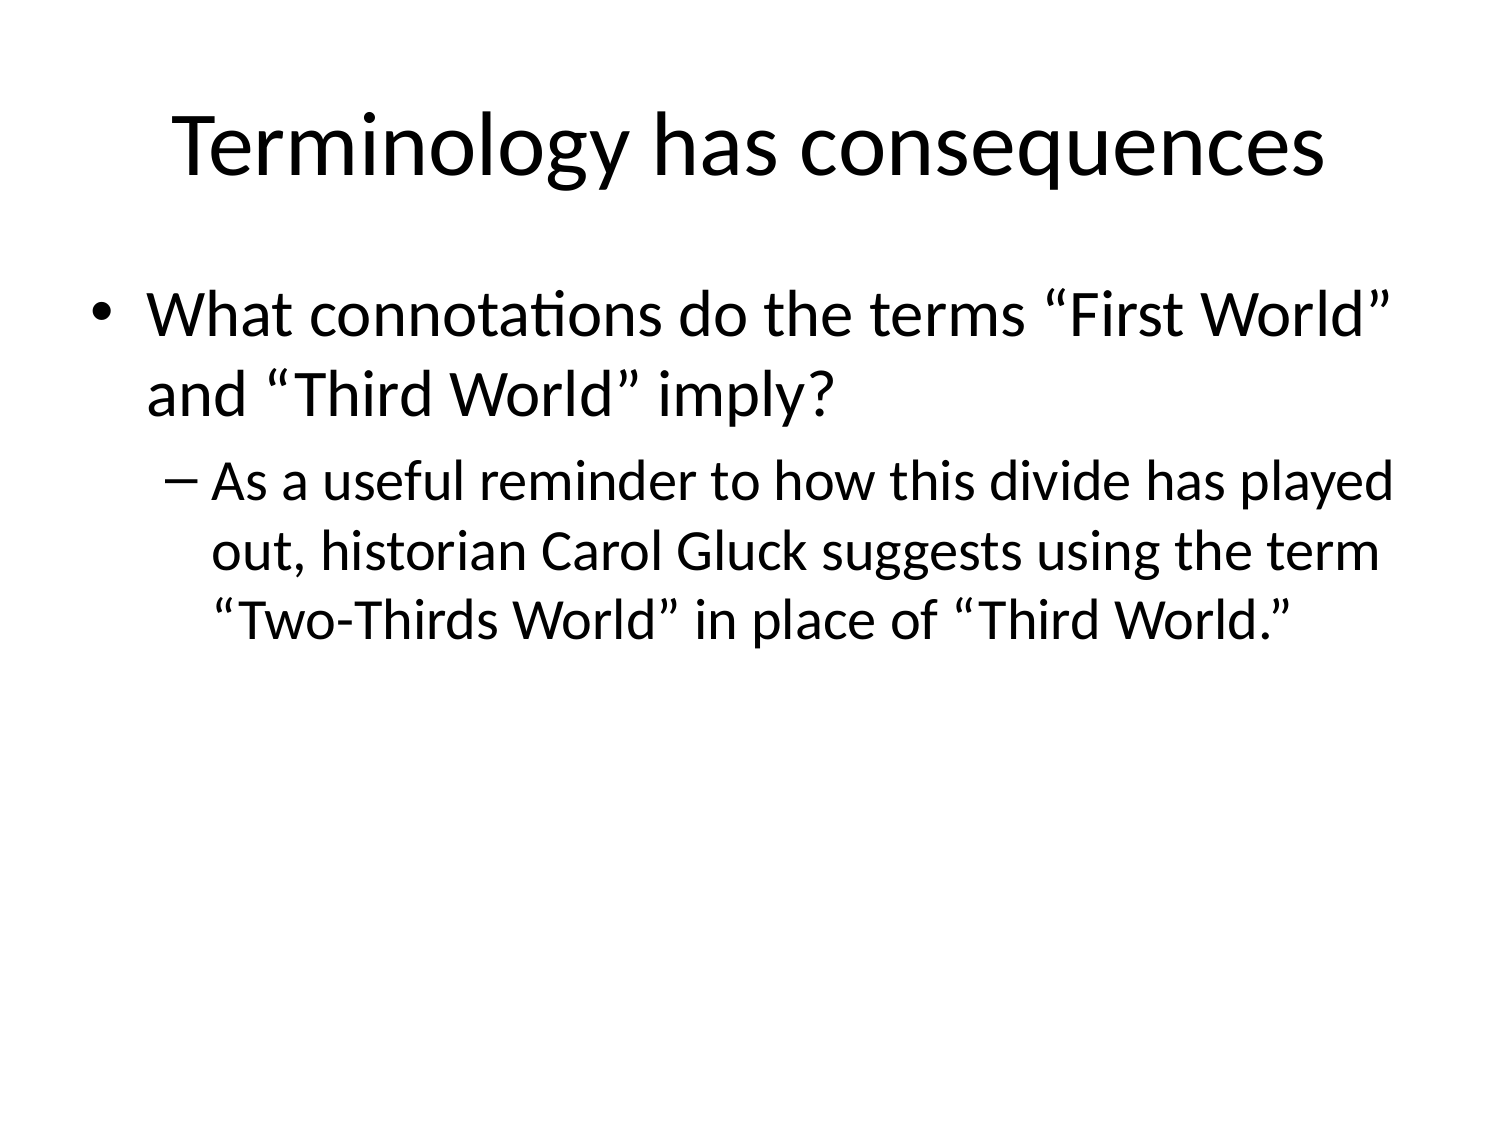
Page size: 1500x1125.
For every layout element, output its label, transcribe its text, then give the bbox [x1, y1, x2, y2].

list What connotations do the terms “First World” and “Third World” imply? As a useful reminder to how this divide has played out, historian Carol Gluck suggests using the term “Two-Thirds World” in place of “Third World.” [75, 262, 1425, 1005]
title Terminology has consequences [75, 45, 1425, 233]
